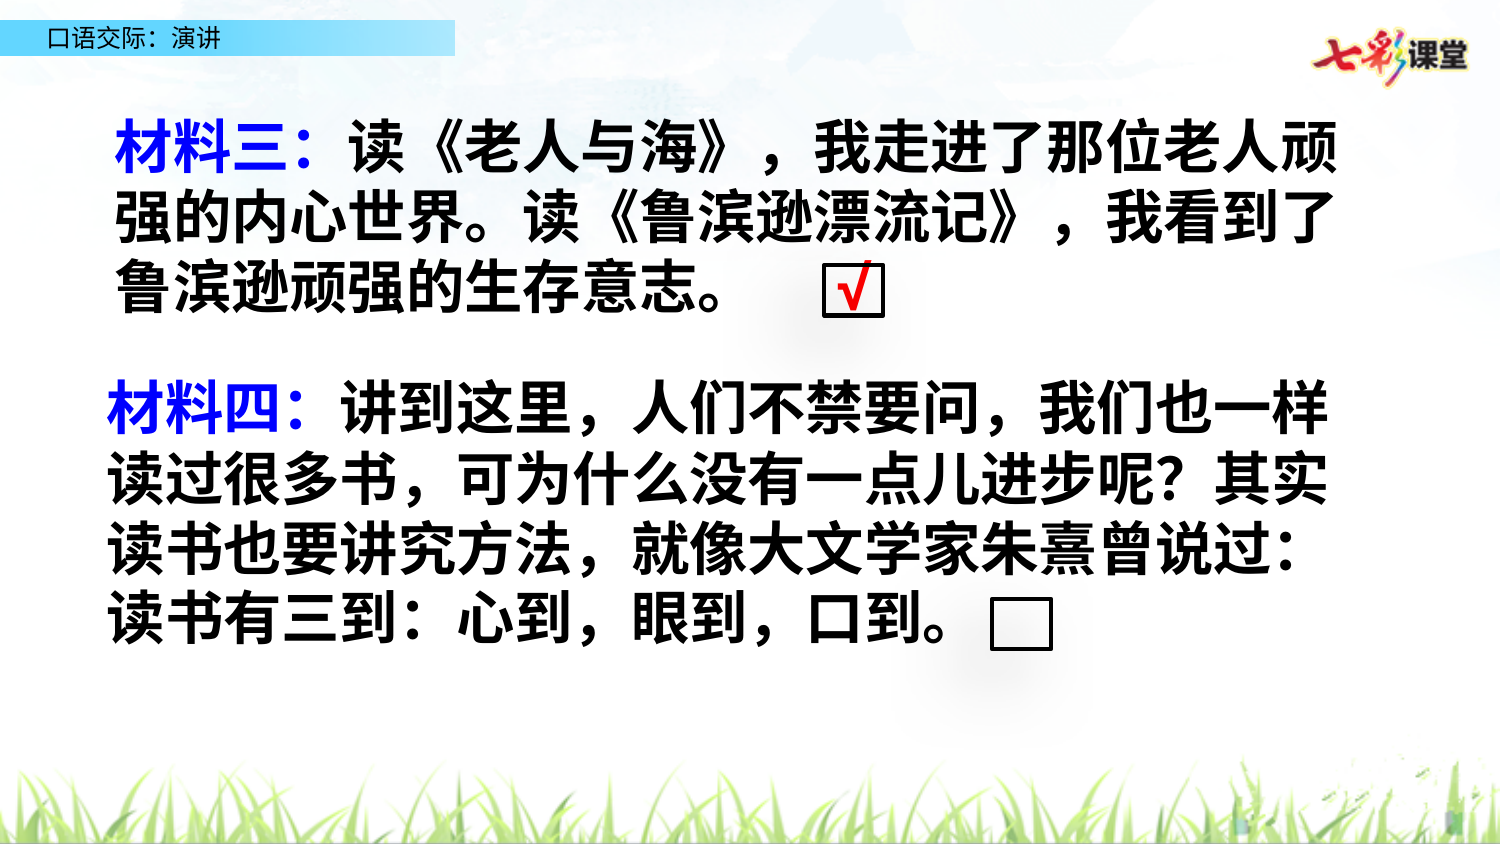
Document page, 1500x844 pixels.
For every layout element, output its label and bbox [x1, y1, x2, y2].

picture [0, 0, 1500, 844]
text_box [100, 102, 1377, 376]
text_box [91, 364, 1369, 663]
